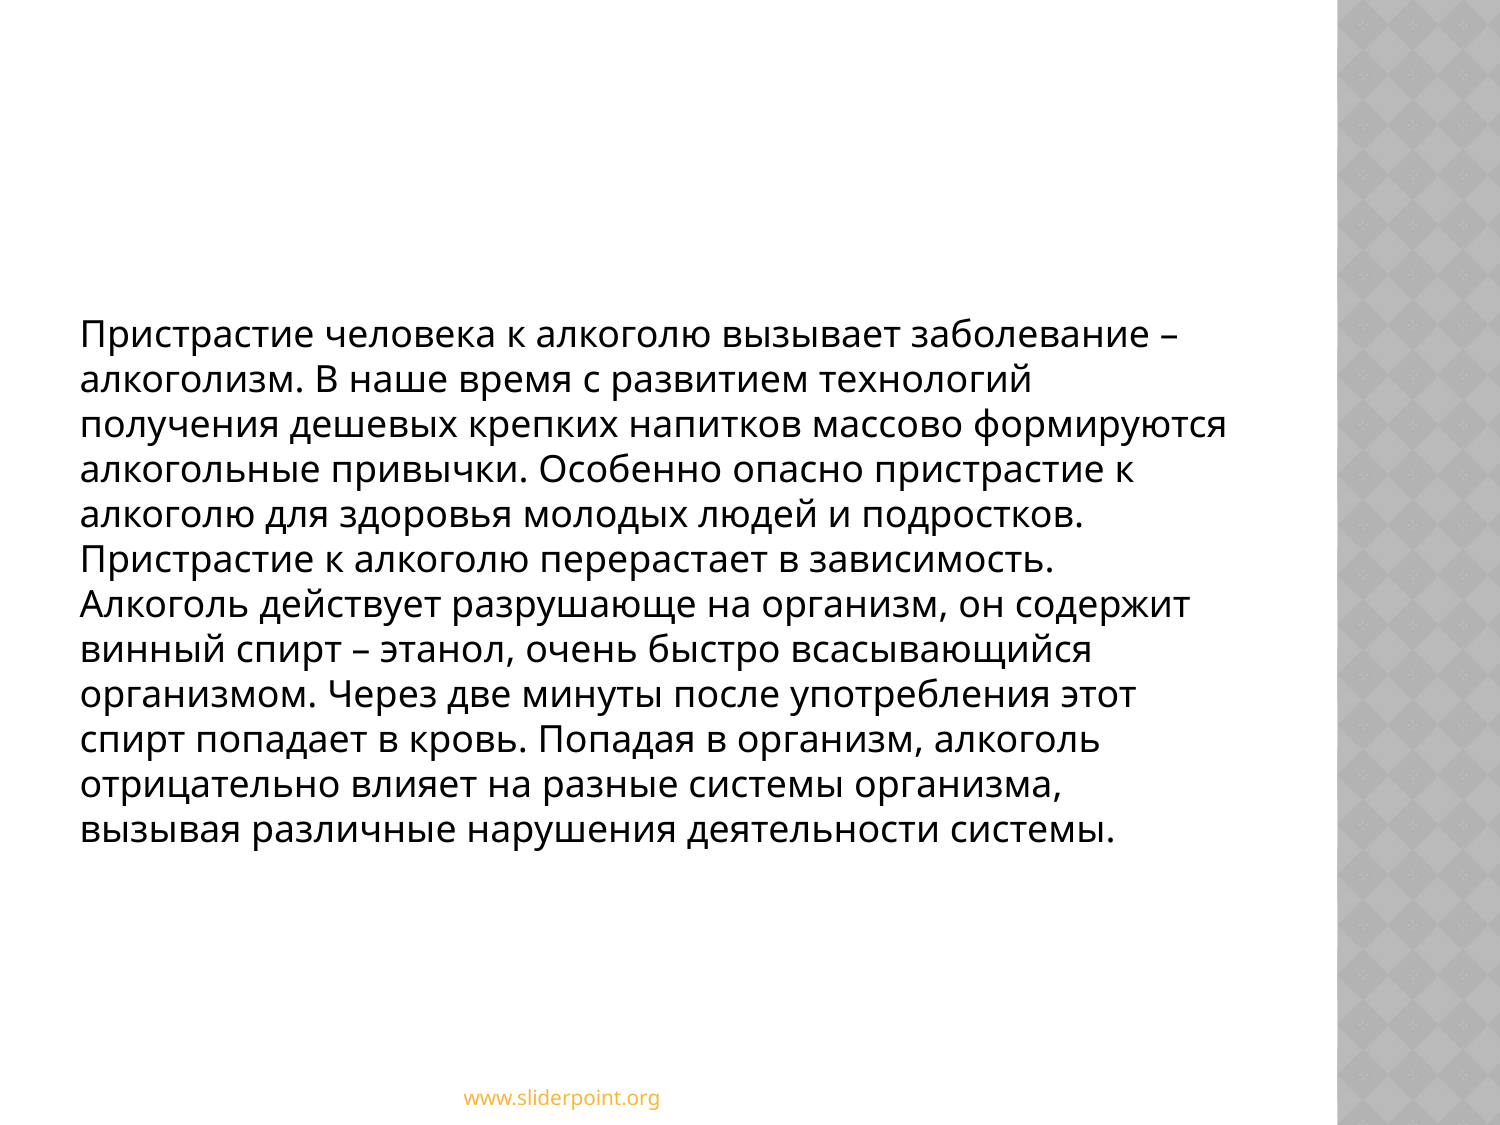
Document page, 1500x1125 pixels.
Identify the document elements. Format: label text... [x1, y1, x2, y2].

text_box Пристрастие человека к алкоголю вызывает заболевание – алкоголизм. В наше время с развитием технологий получения дешевых крепких напитков массово формируются алкогольные привычки. Особенно опасно пристрастие к алкоголю для здоровья молодых людей и подростков. Пристрастие к алкоголю перерастает в зависимость. Алкоголь действует разрушающе на организм, он содержит винный спирт – этанол, очень быстро всасывающийся организмом. Через две минуты после употребления этот спирт попадает в кровь. Попадая в организм, алкоголь отрицательно влияет на разные системы организма, вызывая различные нарушения деятельности системы. [64, 302, 1247, 858]
footer www.sliderpoint.org [75, 1075, 675, 1114]
